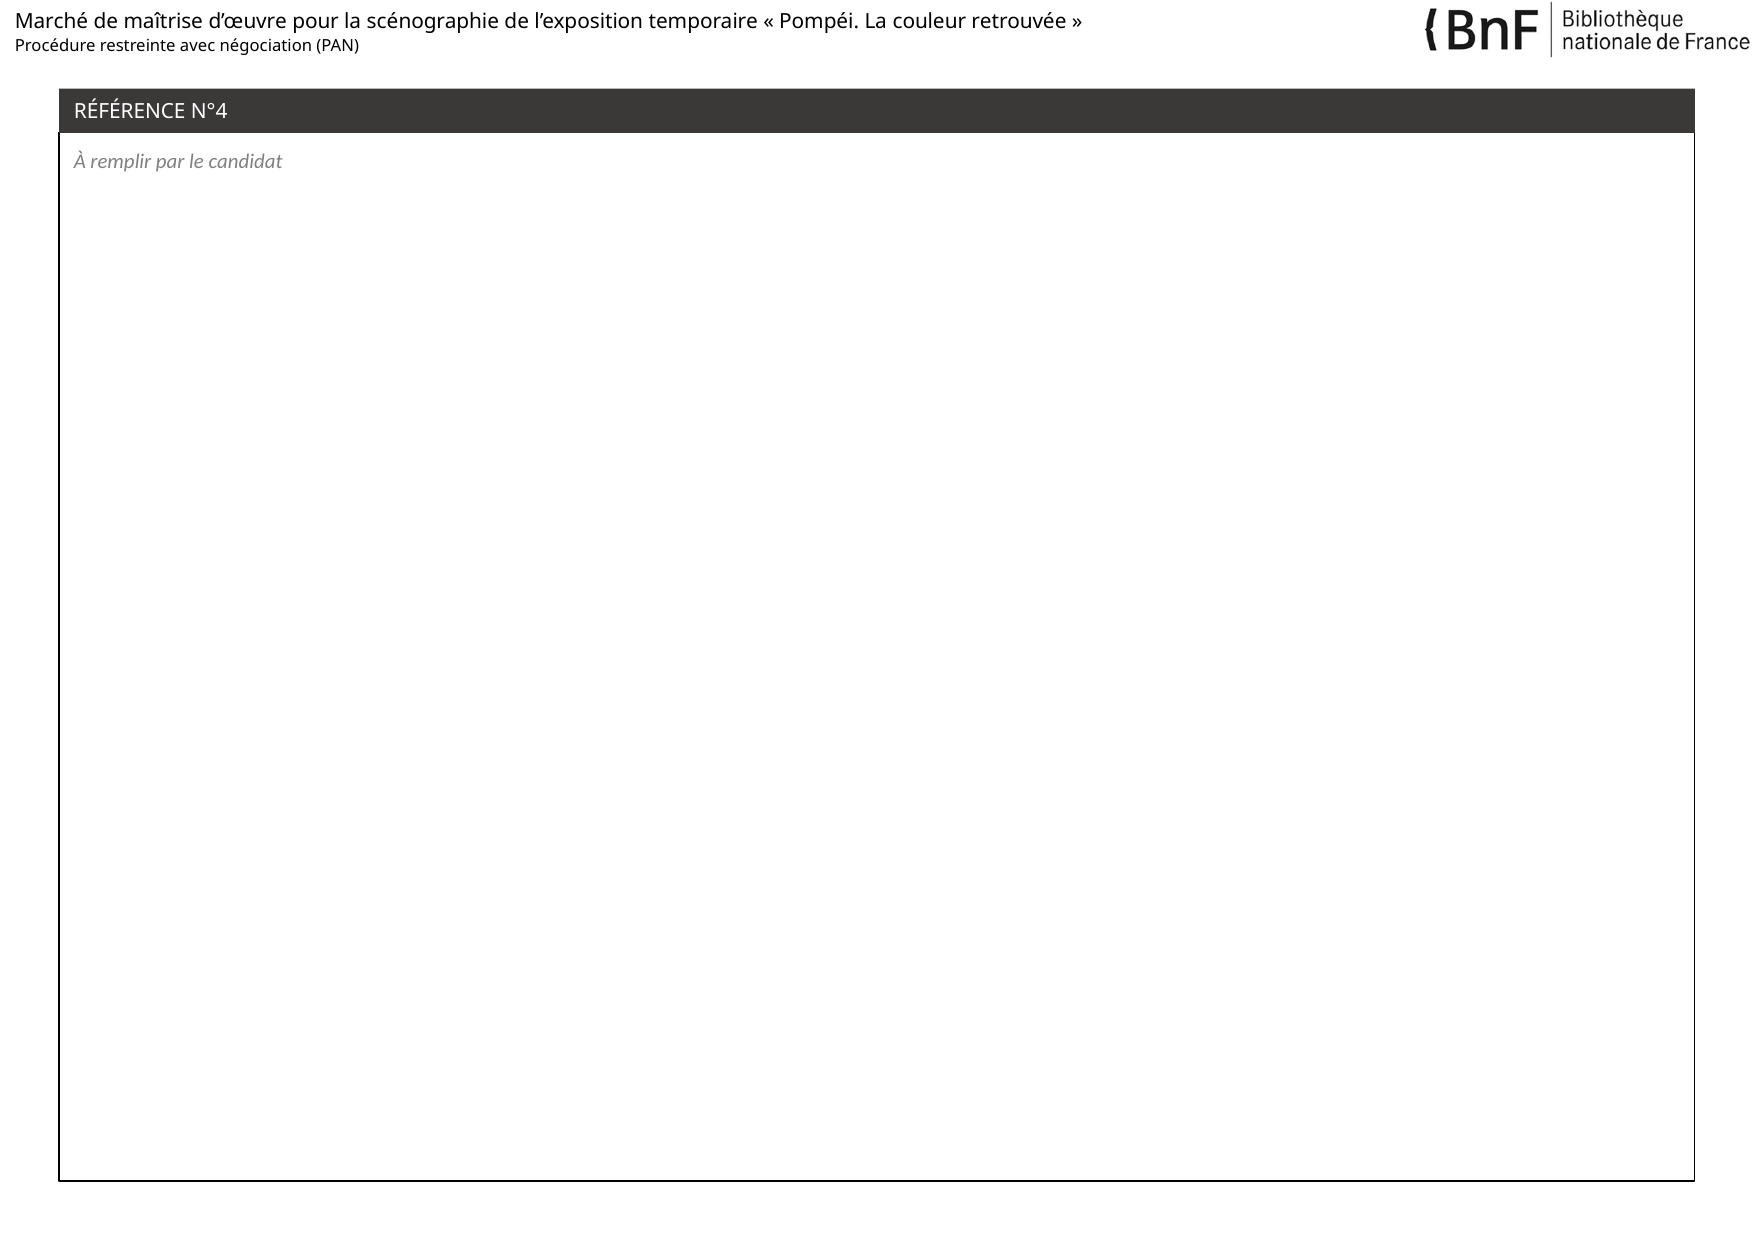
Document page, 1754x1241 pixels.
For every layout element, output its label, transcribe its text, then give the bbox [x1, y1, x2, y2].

text_box RÉFÉRENCE N°4 [59, 88, 1695, 133]
text_box Marché de maîtrise d’œuvre pour la scénographie de l’exposition temporaire « Pompéi. La couleur retrouvée » Procédure restreinte avec négociation (PAN) [0, 0, 1422, 59]
picture [1422, 0, 1754, 59]
text_box À remplir par le candidat [58, 132, 1695, 1181]
